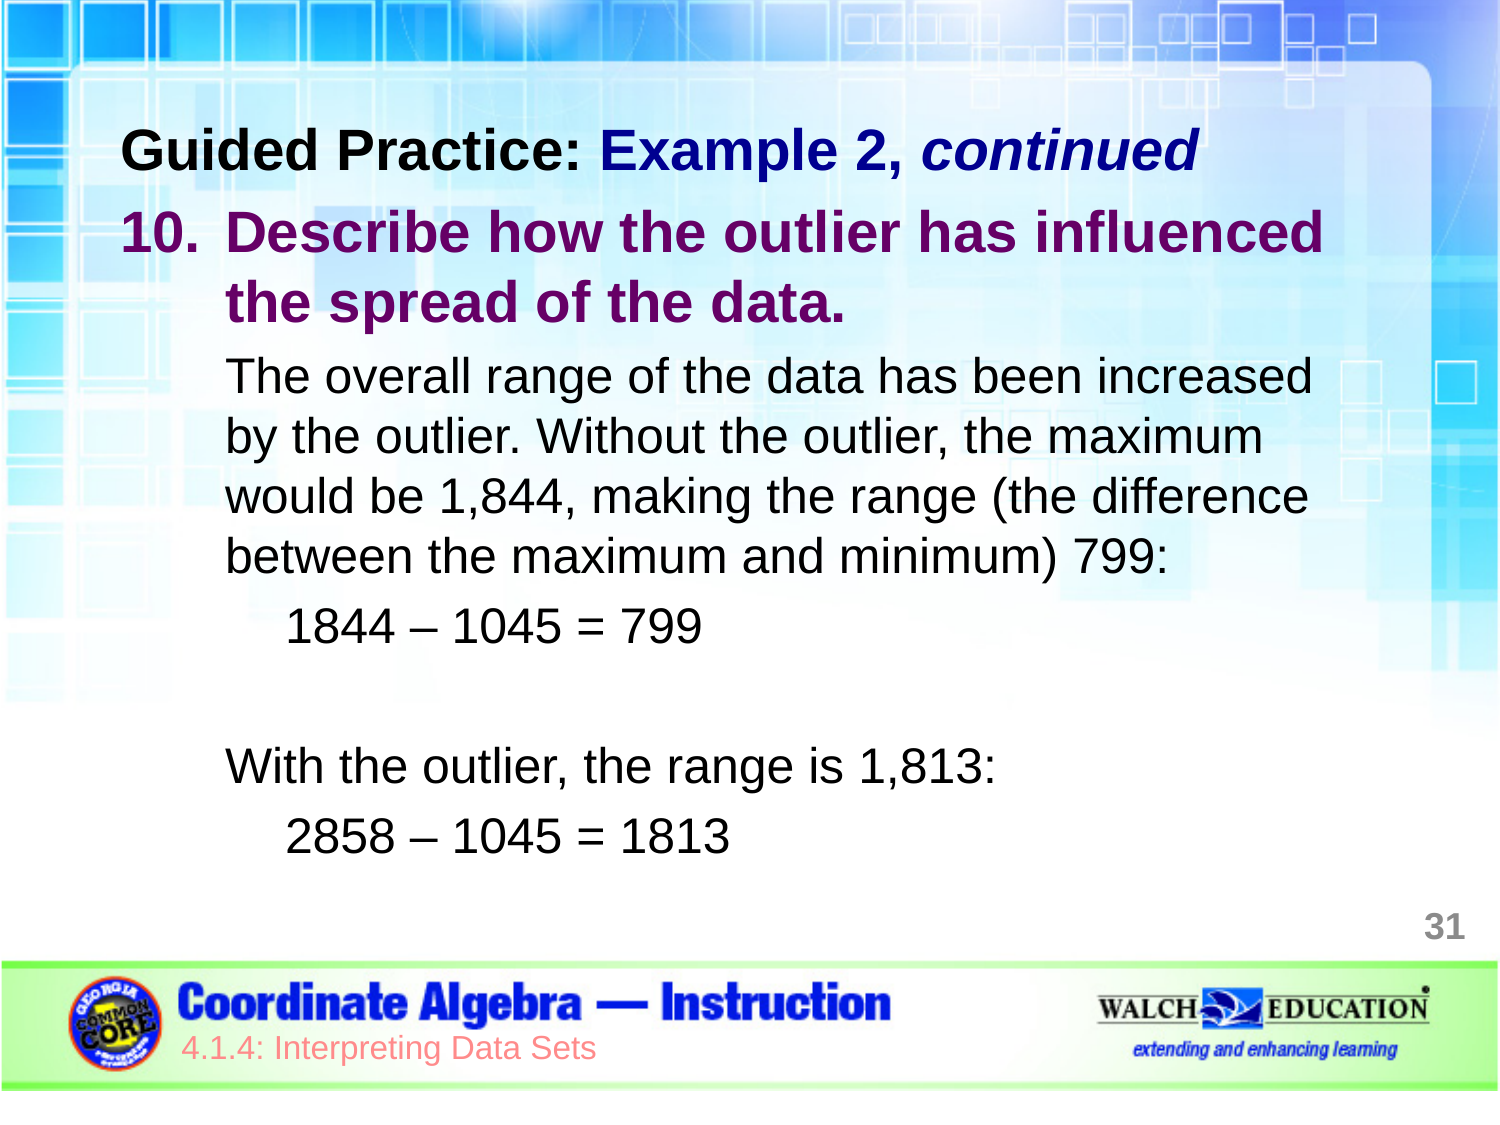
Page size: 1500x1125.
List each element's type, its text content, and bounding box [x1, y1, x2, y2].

footer 4.1.4: Interpreting Data Sets [166, 1024, 1080, 1069]
picture [1, 0, 1500, 1091]
subtitle Guided Practice: Example 2, continued Describe how the outlier has influenced the spread of the data. The overall range of the data has been increased by the outlier. Without the outlier, the maximum would be 1,844, making the range (the difference between the maximum and minimum) 799: 1844 – 1045 = 799 With the outlier, the range is 1,813: 2858 – 1045 = 1813 [105, 105, 1394, 925]
slide_number 31 [1361, 901, 1481, 949]
